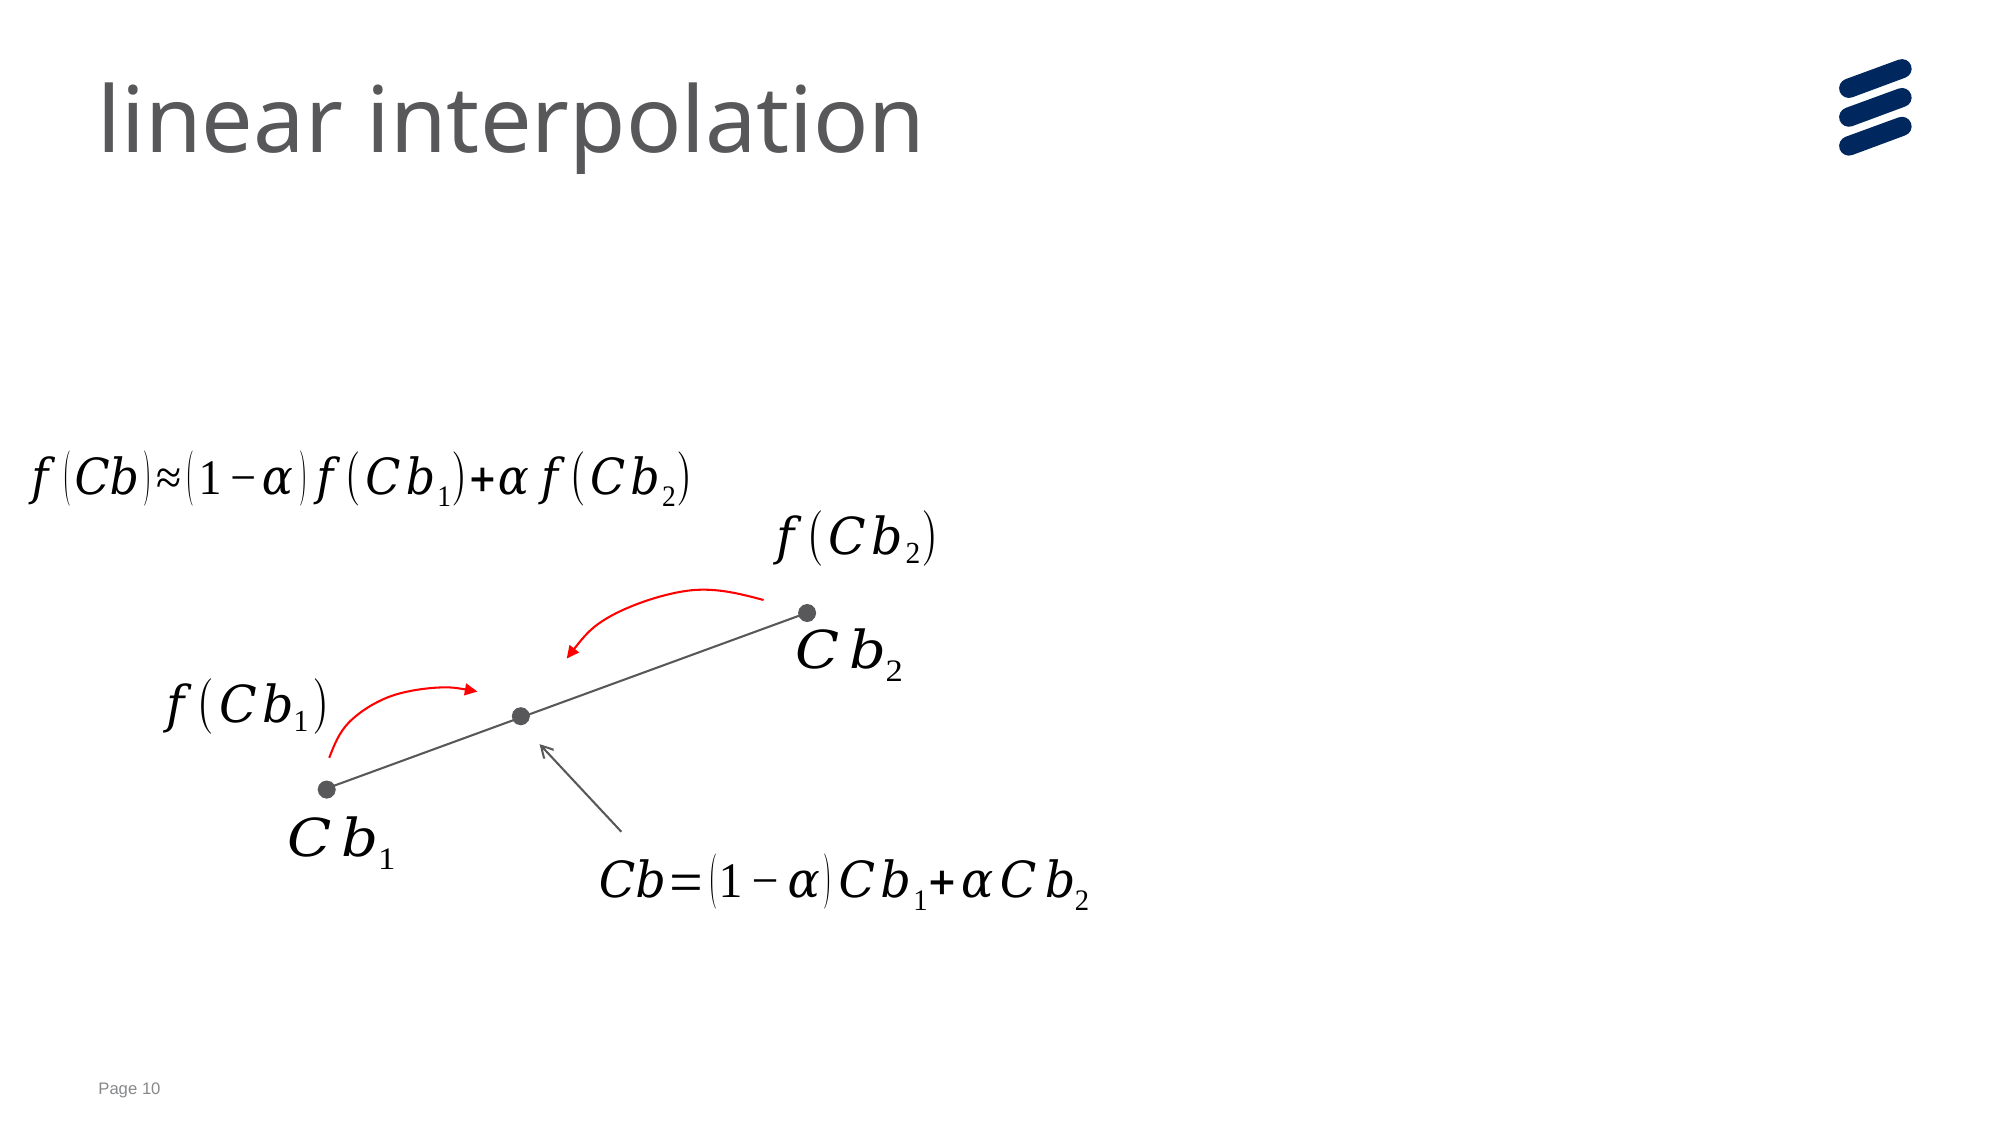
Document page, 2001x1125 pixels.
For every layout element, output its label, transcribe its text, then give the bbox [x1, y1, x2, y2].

title linear interpolation [86, 39, 1726, 218]
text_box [325, 612, 808, 789]
text_box [620, 589, 764, 611]
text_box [539, 743, 622, 832]
text_box [317, 783, 332, 799]
text_box [798, 603, 817, 621]
